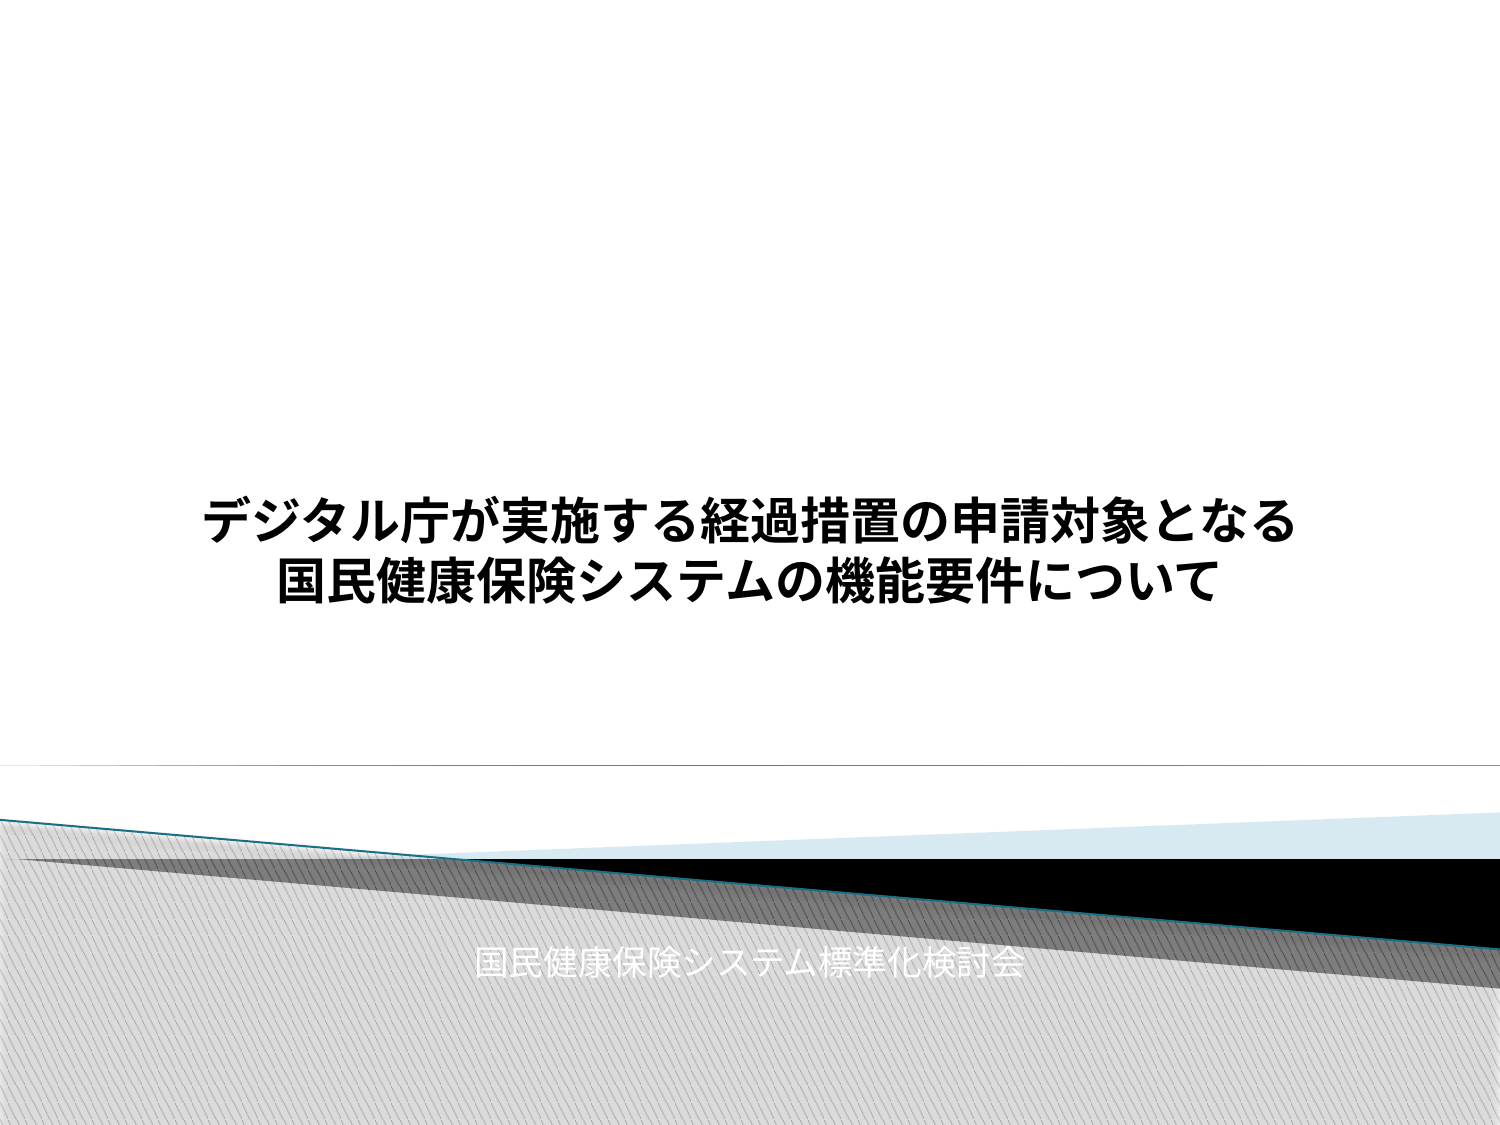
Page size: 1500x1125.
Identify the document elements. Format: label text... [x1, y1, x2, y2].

title デジタル庁が実施する経過措置の申請対象となる 国民健康保険システムの機能要件について [30, 306, 1470, 792]
picture [5, 859, 1500, 989]
text_box [95, 671, 1405, 792]
text_box 国民健康保険システム標準化検討会 [341, 933, 1159, 990]
